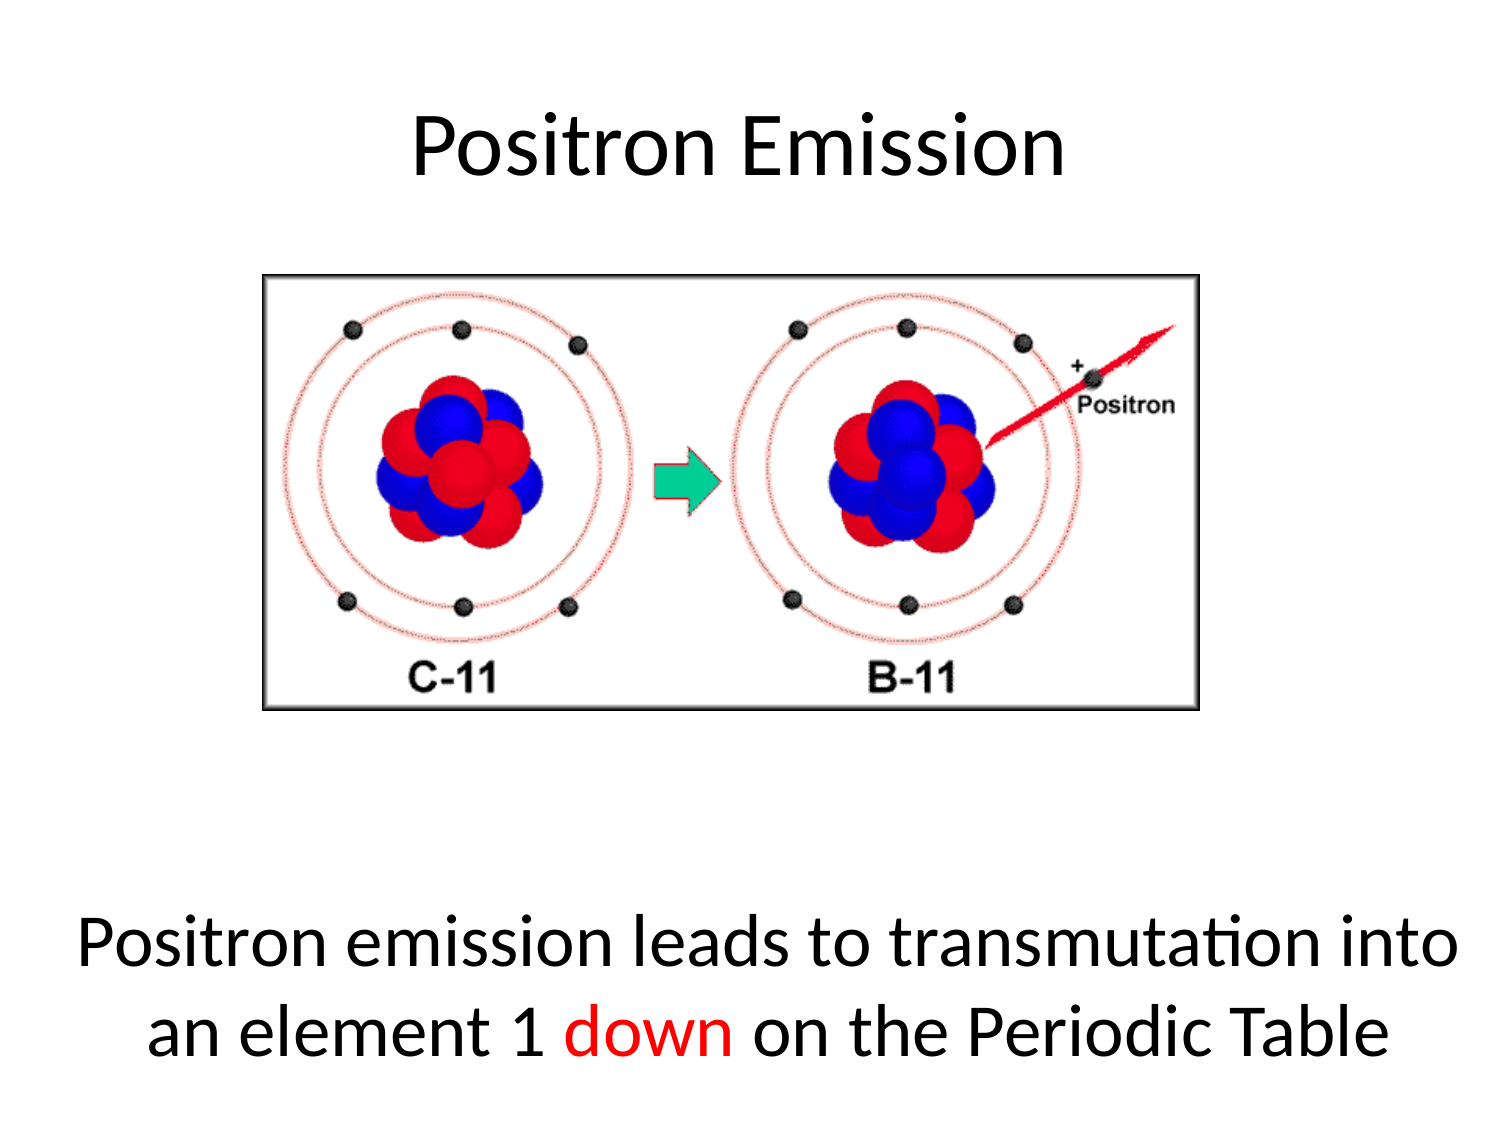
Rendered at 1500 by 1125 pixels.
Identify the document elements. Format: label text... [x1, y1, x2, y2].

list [262, 274, 1201, 712]
text_box Positron emission leads to transmutation into an element 1 down on the Periodic Table [37, 887, 1500, 1075]
title Positron Emission [75, 45, 1425, 233]
